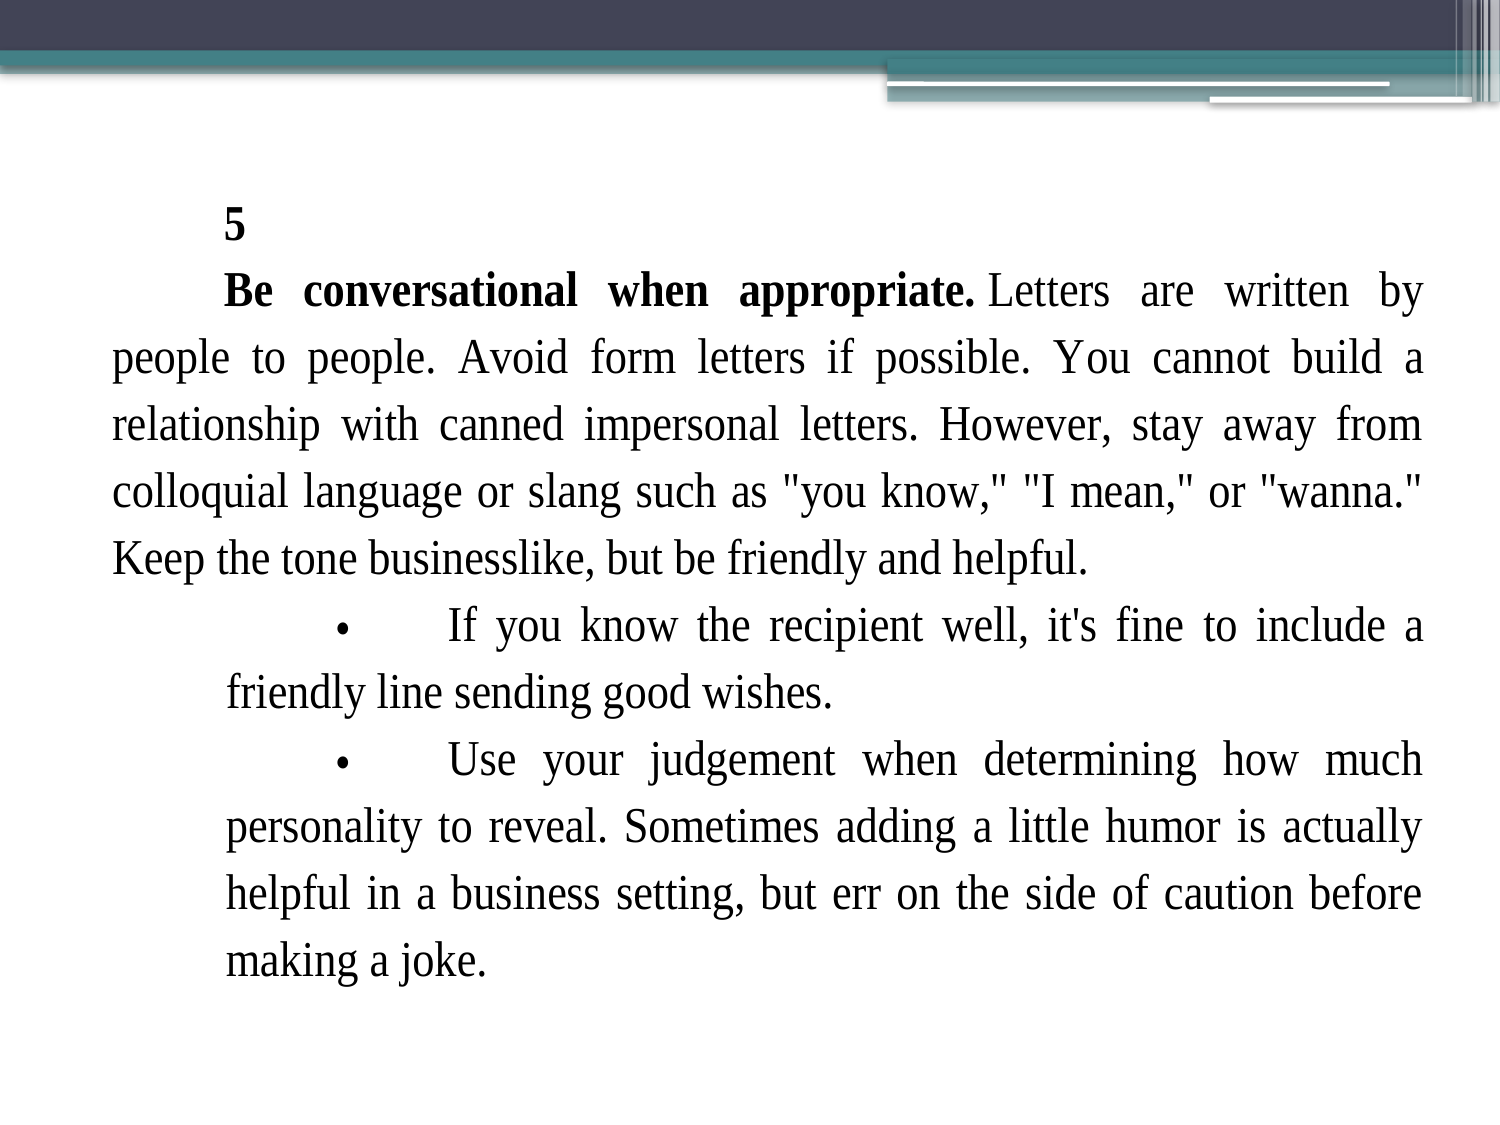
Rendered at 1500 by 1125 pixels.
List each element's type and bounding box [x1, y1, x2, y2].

list [111, 184, 1424, 988]
